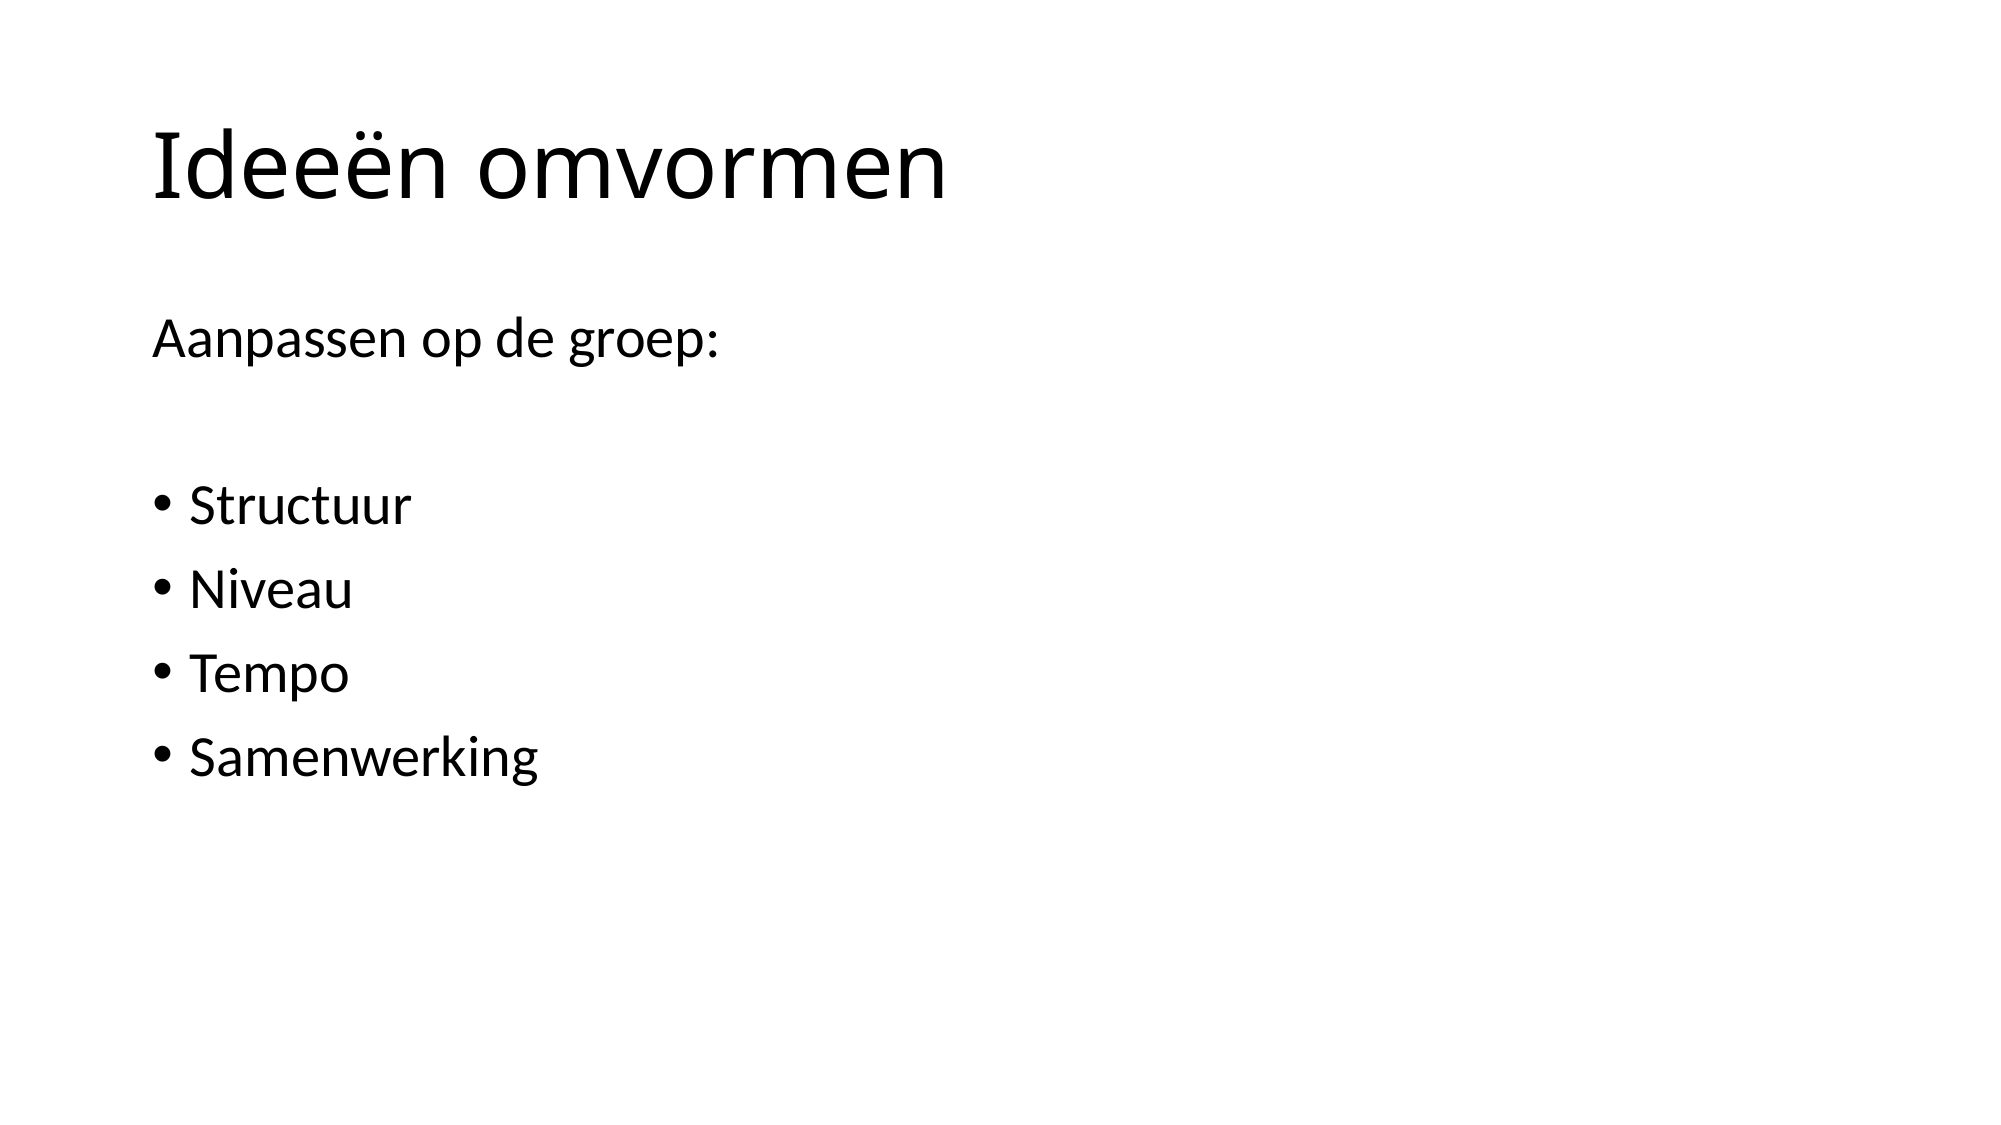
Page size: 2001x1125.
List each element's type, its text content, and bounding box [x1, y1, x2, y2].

list Aanpassen op de groep: Structuur Niveau Tempo Samenwerking [137, 299, 1863, 1014]
title Ideeën omvormen [137, 59, 1863, 278]
